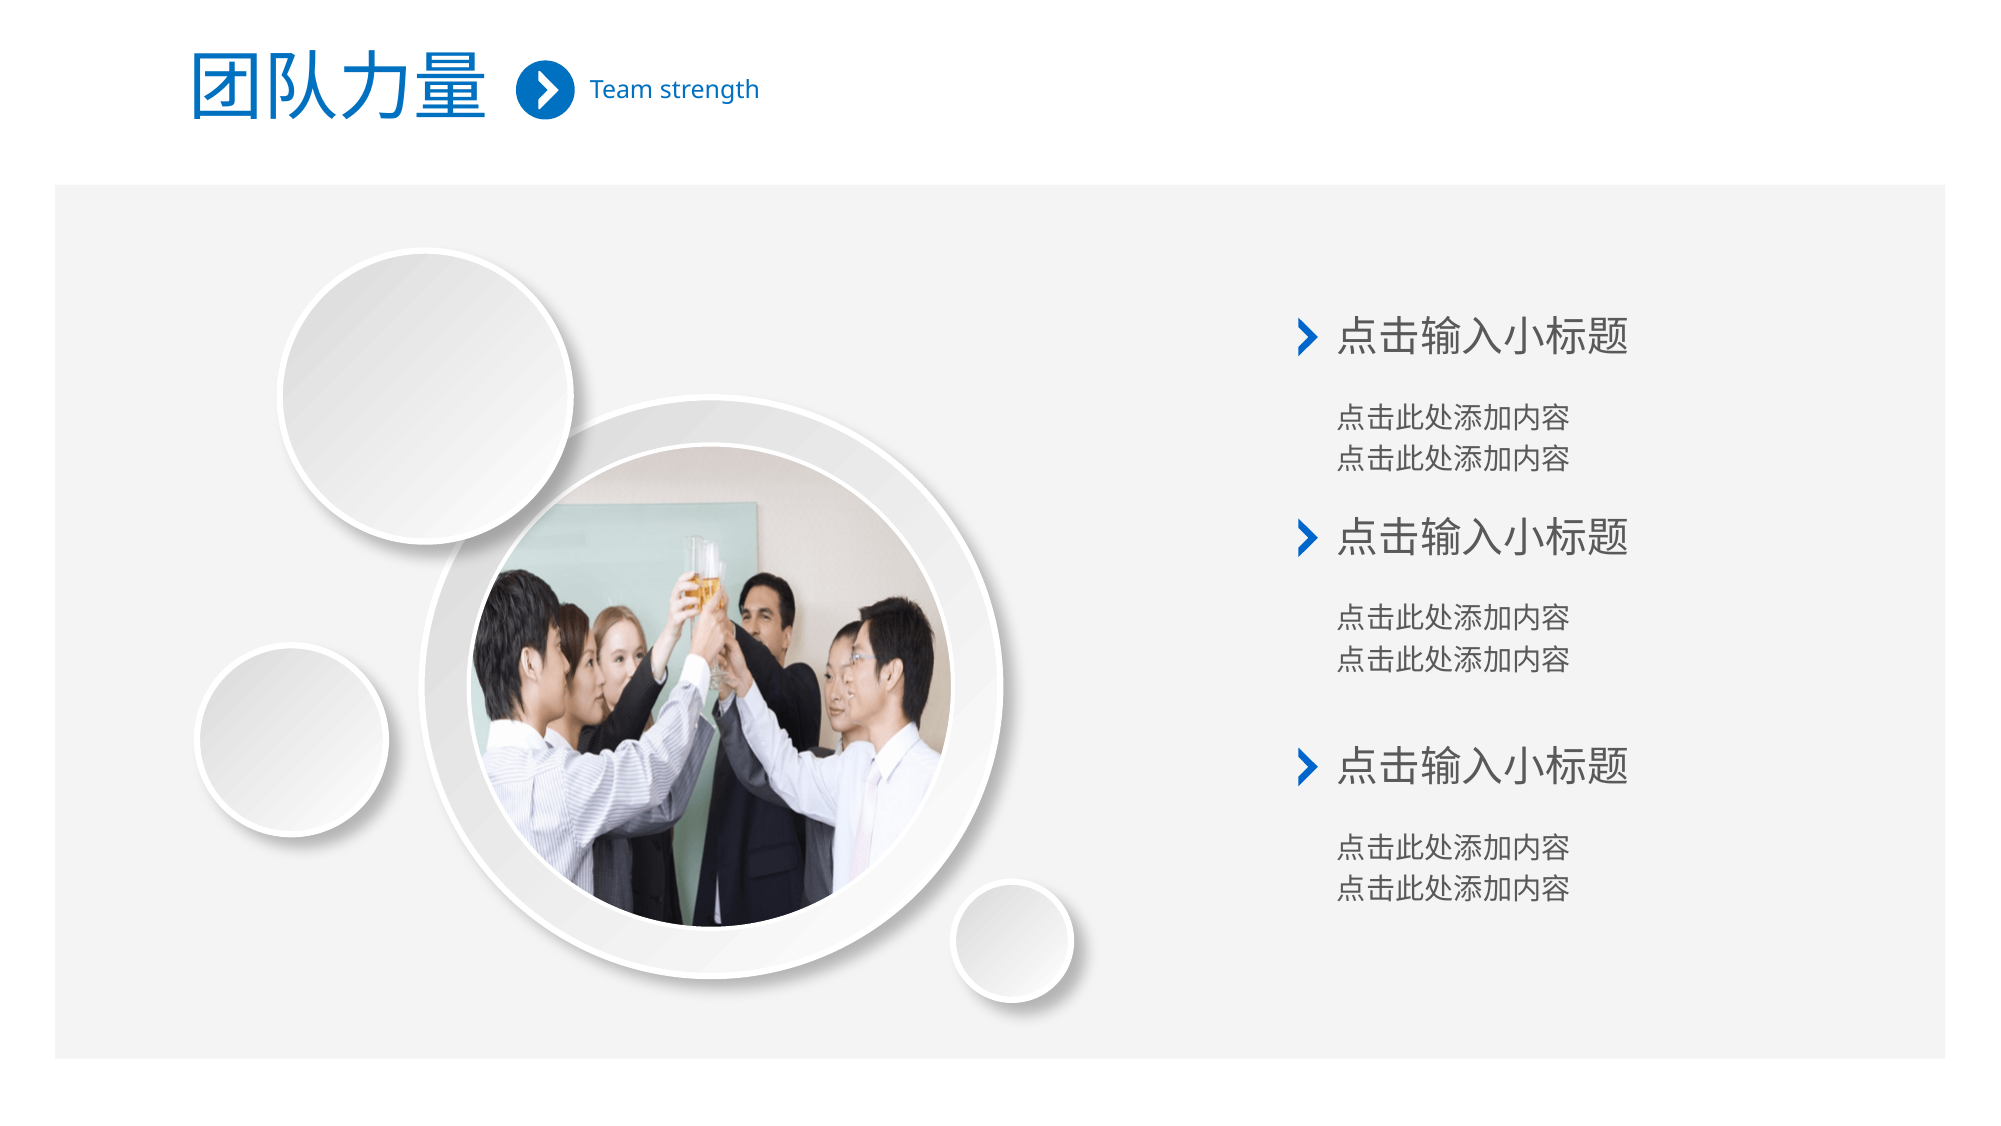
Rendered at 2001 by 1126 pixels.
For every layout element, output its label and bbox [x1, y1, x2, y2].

text_box [1298, 502, 1729, 686]
text_box [114, 30, 951, 138]
text_box [969, 879, 1074, 1002]
text_box [1298, 301, 1729, 485]
text_box [53, 183, 1947, 1061]
text_box [194, 643, 389, 837]
text_box [421, 396, 1001, 977]
text_box [277, 248, 573, 544]
text_box [1298, 731, 1729, 915]
